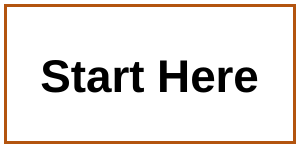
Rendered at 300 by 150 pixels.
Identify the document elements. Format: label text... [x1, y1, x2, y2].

text_box [4, 4, 295, 144]
text_box Start Here [16, 38, 283, 109]
